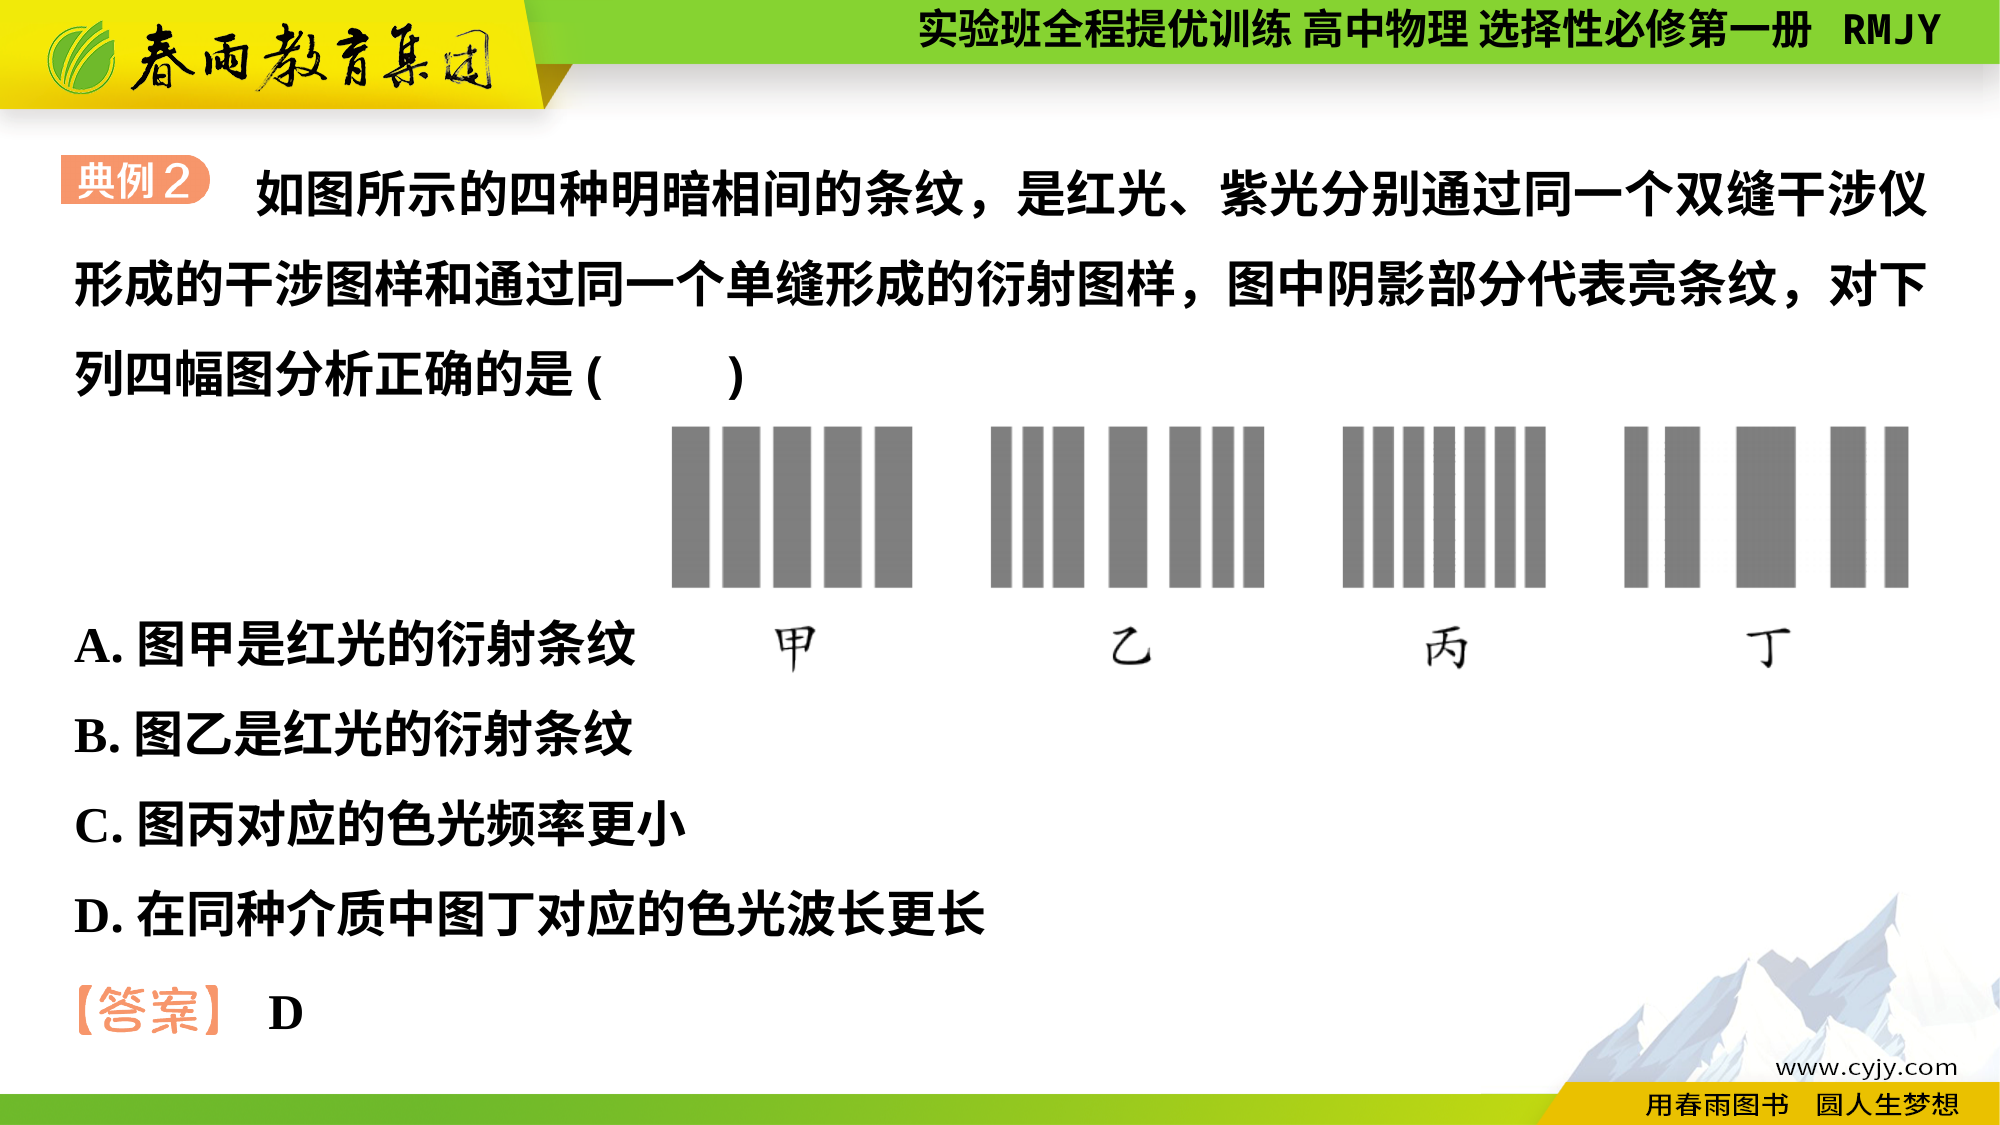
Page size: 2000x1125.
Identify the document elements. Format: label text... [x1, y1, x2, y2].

list 如图所示的四种明暗相间的条纹，是红光、紫光分别通过同一个双缝干涉仪形成的干涉图样和通过同一个单缝形成的衍射图样，图中阴影部分代表亮条纹，对下列四幅图分析正确的是( ) A.图甲是红光的衍射条纹 B.图乙是红光的衍射条纹 C.图丙对应的色光频率更小 D.在同种介质中图丁对应的色光波长更长 [59, 125, 1944, 959]
picture [0, 0, 2000, 1125]
text_box D [191, 972, 320, 1048]
